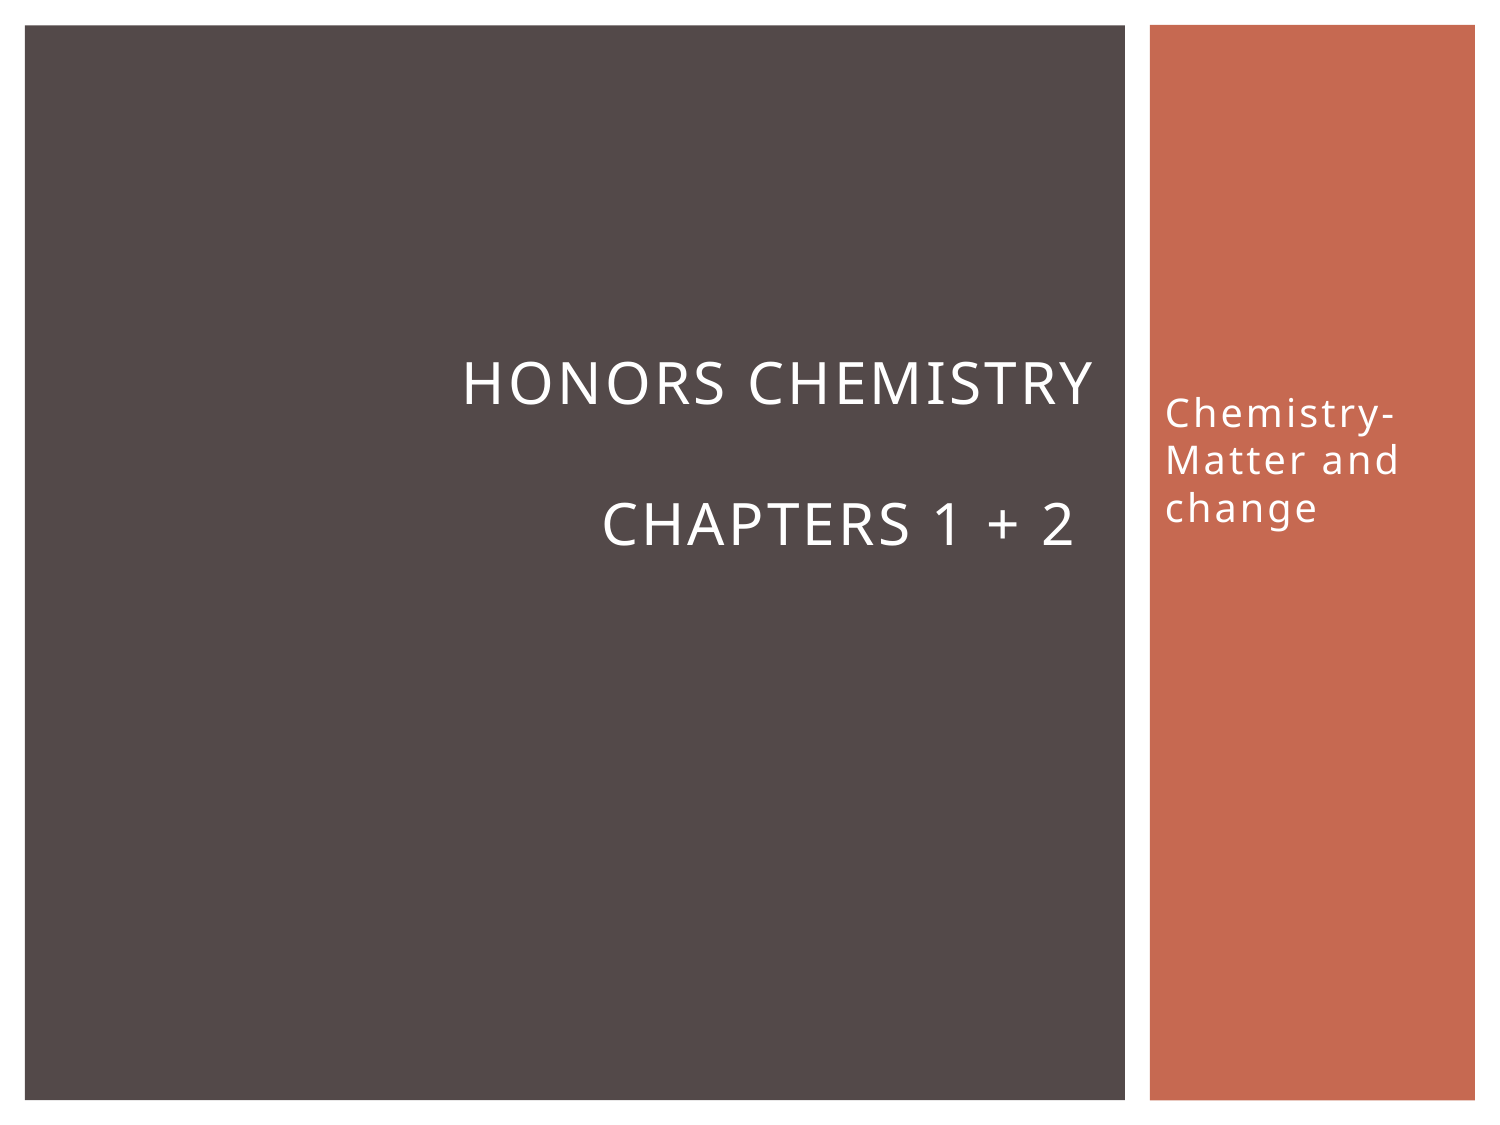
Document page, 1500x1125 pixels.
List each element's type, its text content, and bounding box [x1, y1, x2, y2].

title Honors Chemistry Chapters 1 + 2 [75, 336, 1113, 637]
subtitle Chemistry- Matter and change [1149, 336, 1475, 637]
